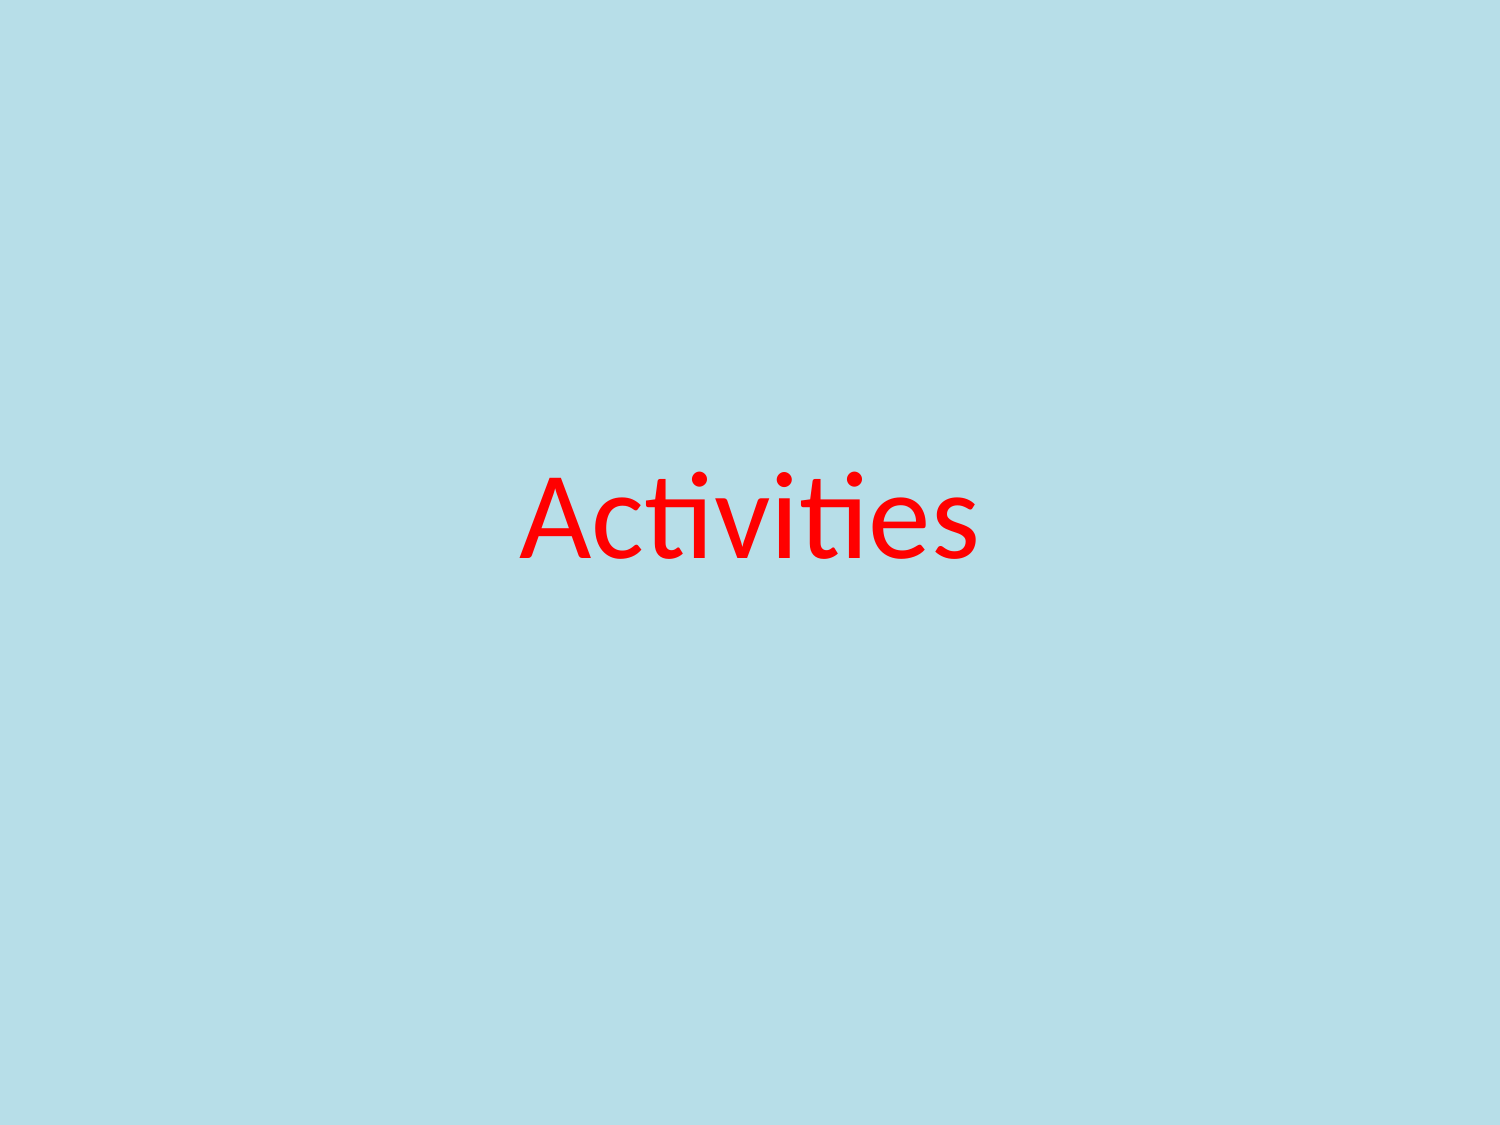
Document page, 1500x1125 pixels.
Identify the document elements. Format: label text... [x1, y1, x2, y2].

title Activities [112, 387, 1388, 629]
